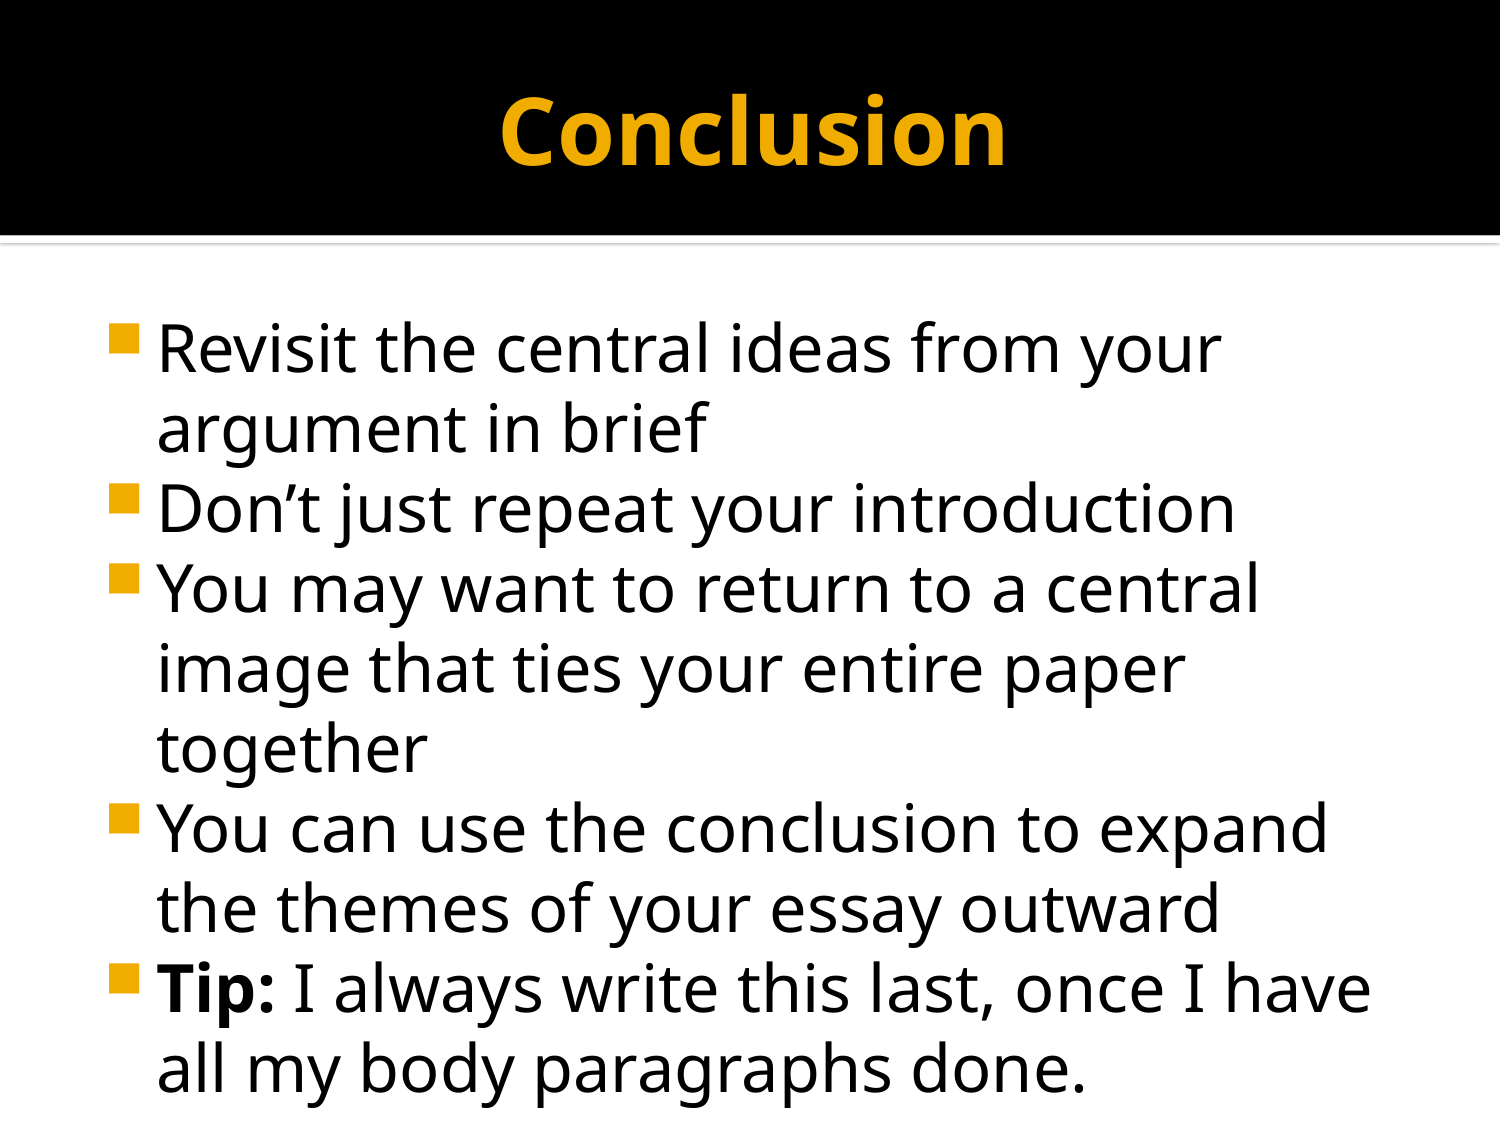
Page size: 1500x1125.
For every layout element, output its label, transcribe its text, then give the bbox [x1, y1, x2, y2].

title Conclusion [75, 25, 1425, 231]
list Revisit the central ideas from your argument in brief Don’t just repeat your introduction You may want to return to a central image that ties your entire paper together You can use the conclusion to expand the themes of your essay outward Tip: I always write this last, once I have all my body paragraphs done. [75, 291, 1425, 1050]
